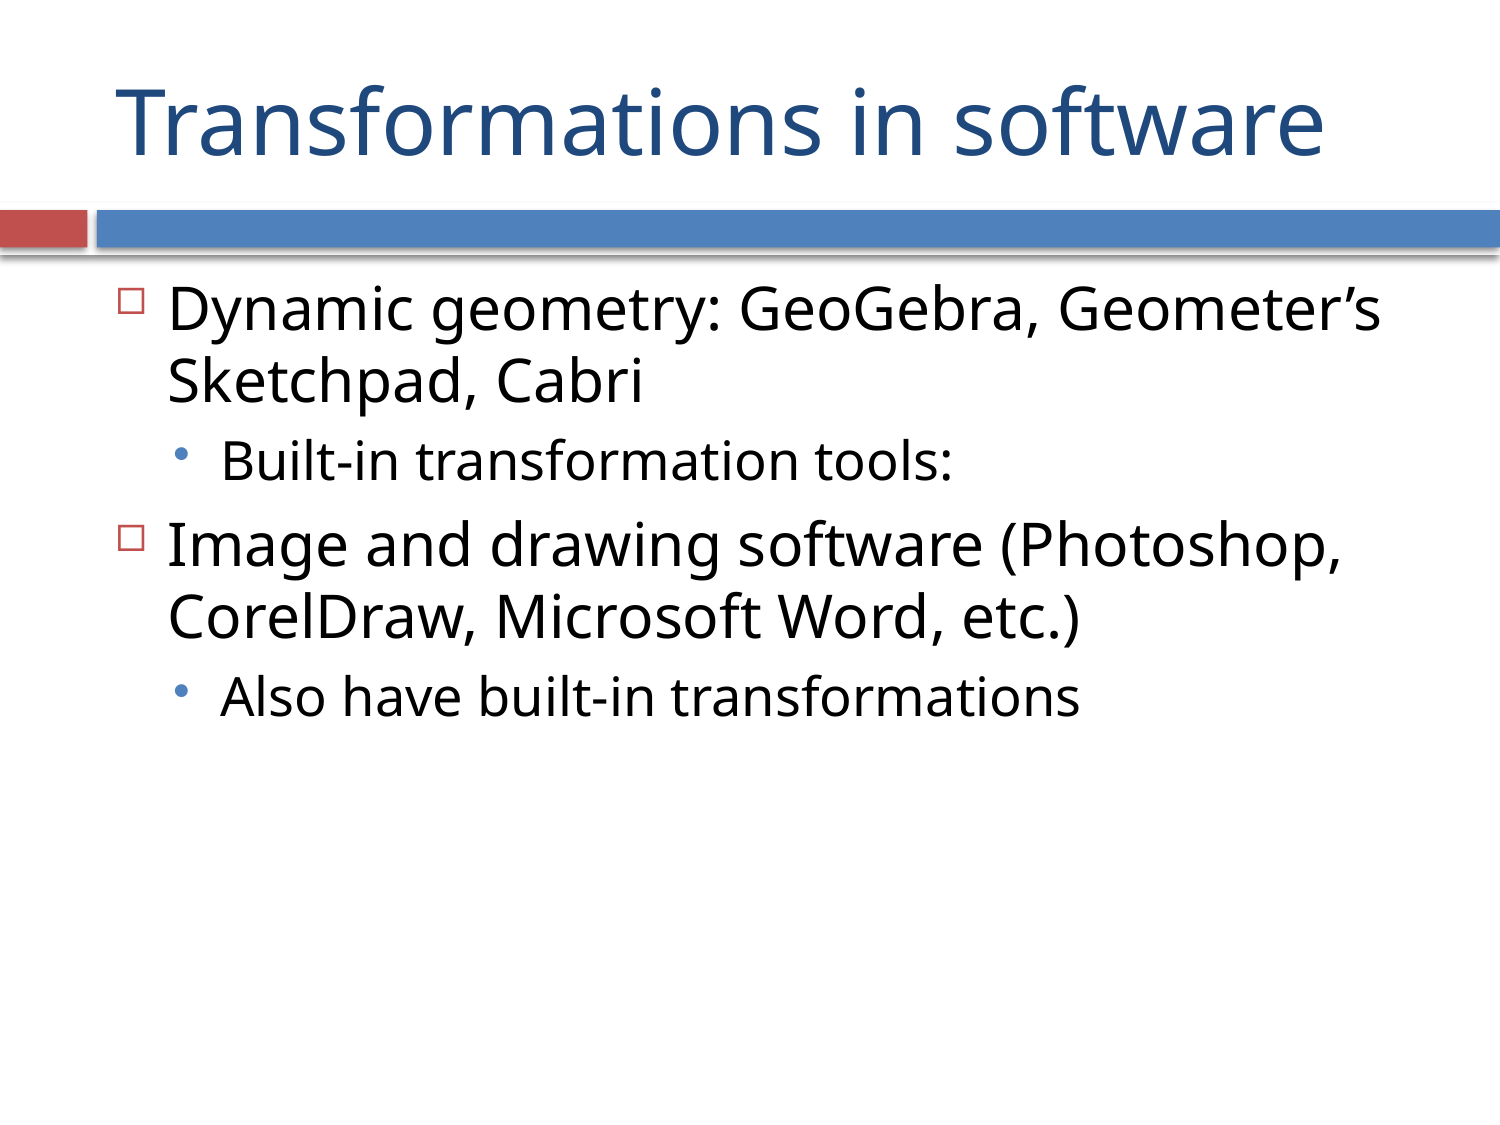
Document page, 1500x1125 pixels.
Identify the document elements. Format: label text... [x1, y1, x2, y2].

list Dynamic geometry: GeoGebra, Geometer’s Sketchpad, Cabri Built-in transformation tools: Image and drawing software (Photoshop, CorelDraw, Microsoft Word, etc.) Also have built-in transformations [100, 262, 1438, 1000]
title Transformations in software [100, 37, 1438, 200]
